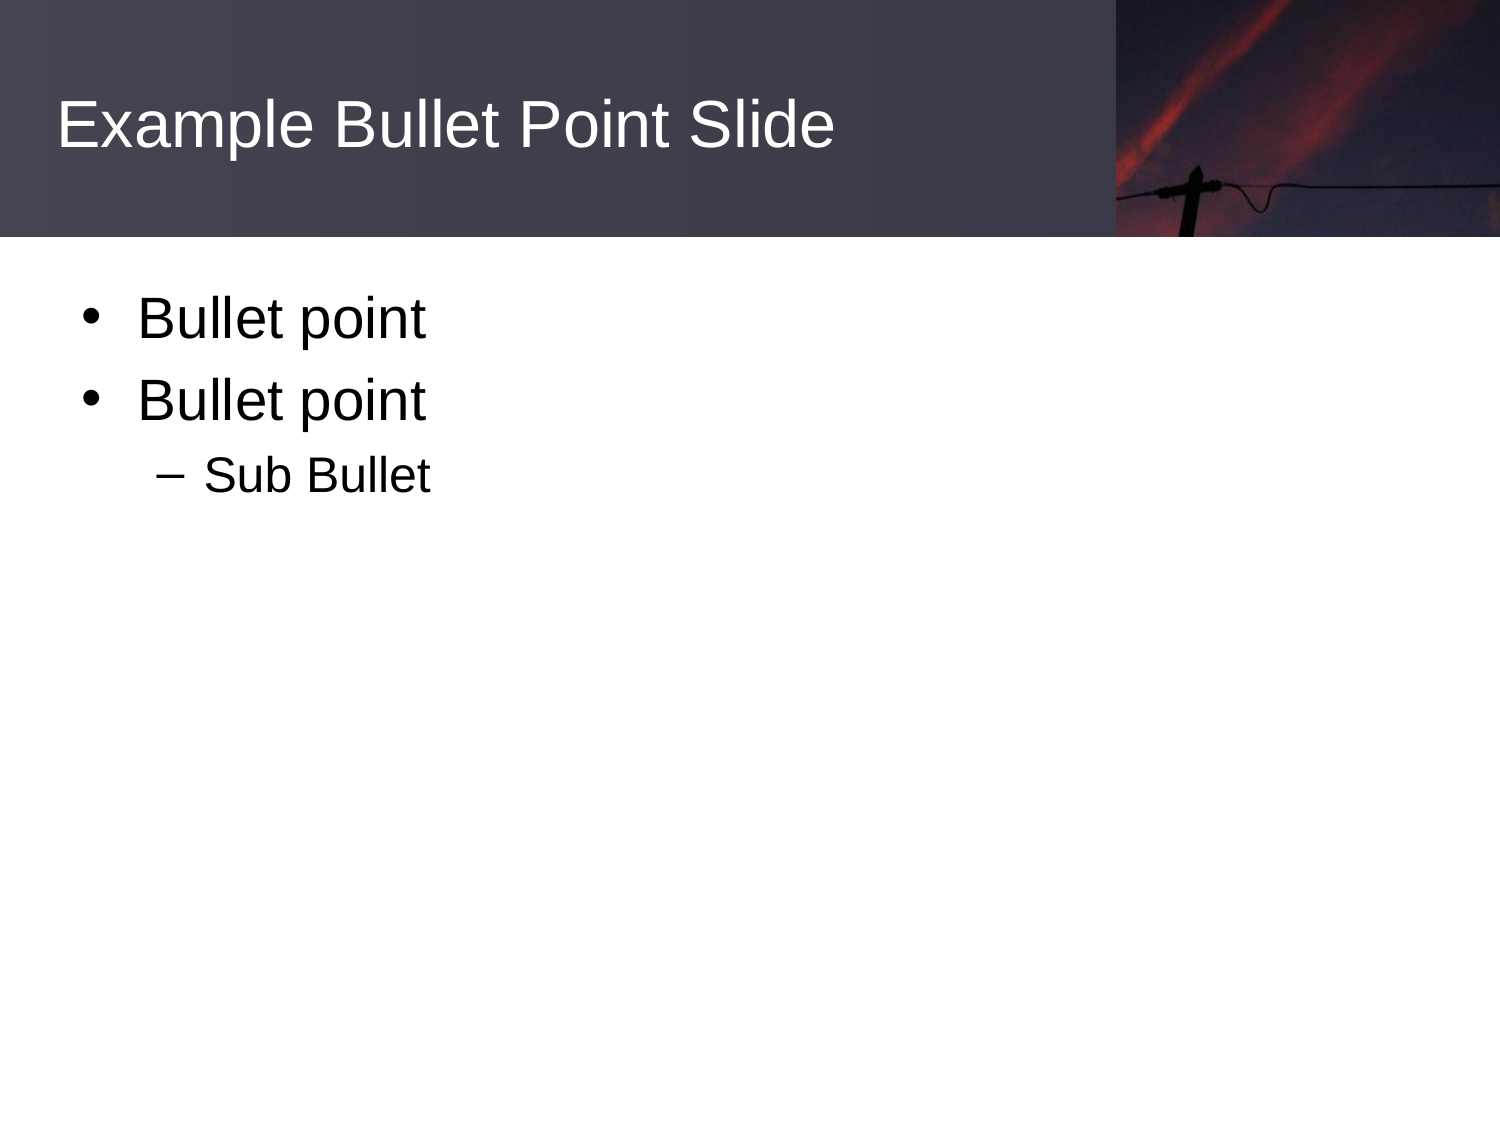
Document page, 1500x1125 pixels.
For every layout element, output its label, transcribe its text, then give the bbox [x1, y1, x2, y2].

picture [1116, 0, 1500, 237]
list Bullet point Bullet point Sub Bullet [66, 272, 1417, 990]
title Example Bullet Point Slide [41, 45, 1164, 197]
